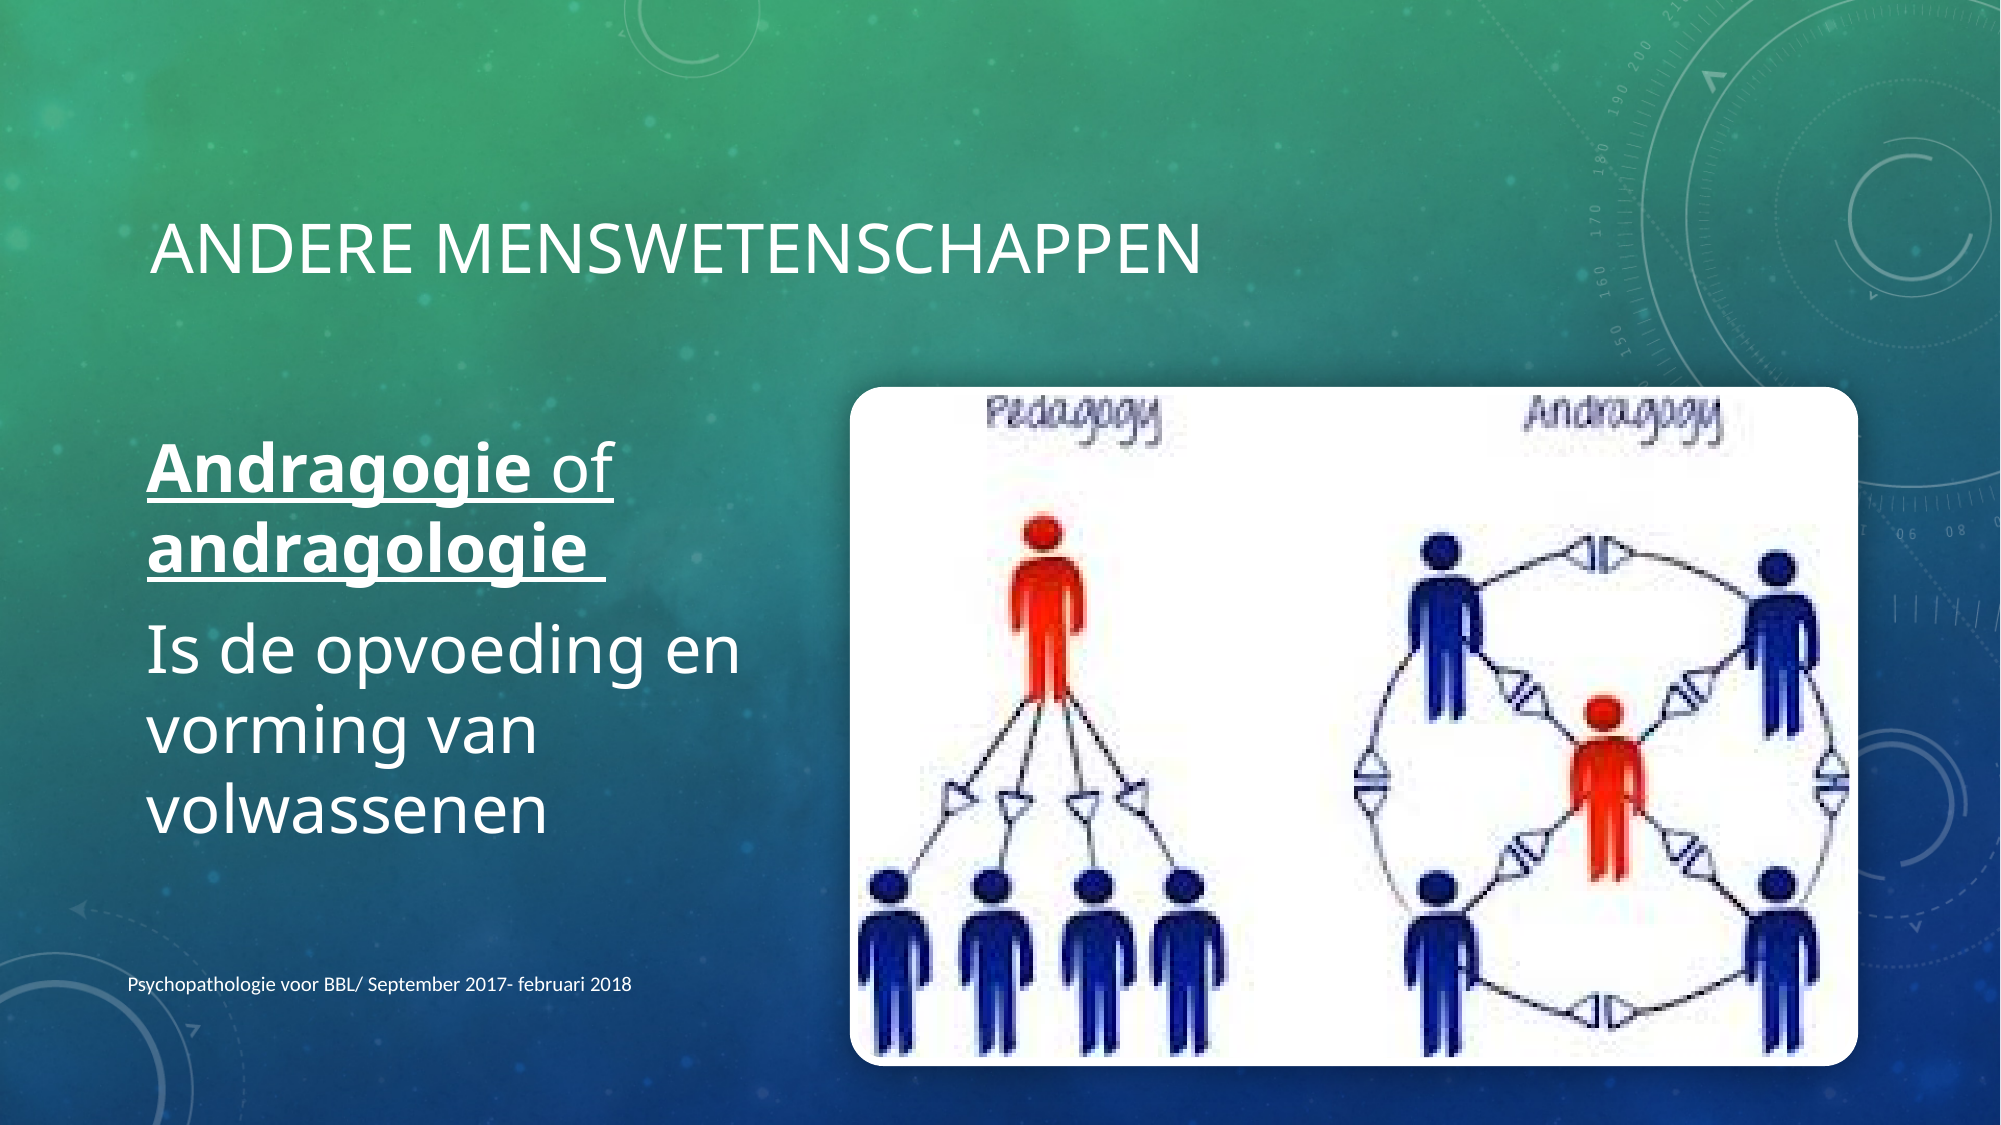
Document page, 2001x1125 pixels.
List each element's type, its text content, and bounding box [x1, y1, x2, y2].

list Andragogie of andragologie Is de opvoeding en vorming van volwassenen [131, 370, 789, 963]
picture [0, 0, 2001, 1125]
footer Psychopathologie voor BBL/ September 2017- februari 2018 [112, 963, 847, 1025]
title Andere menswetenschappen [135, 132, 1691, 371]
